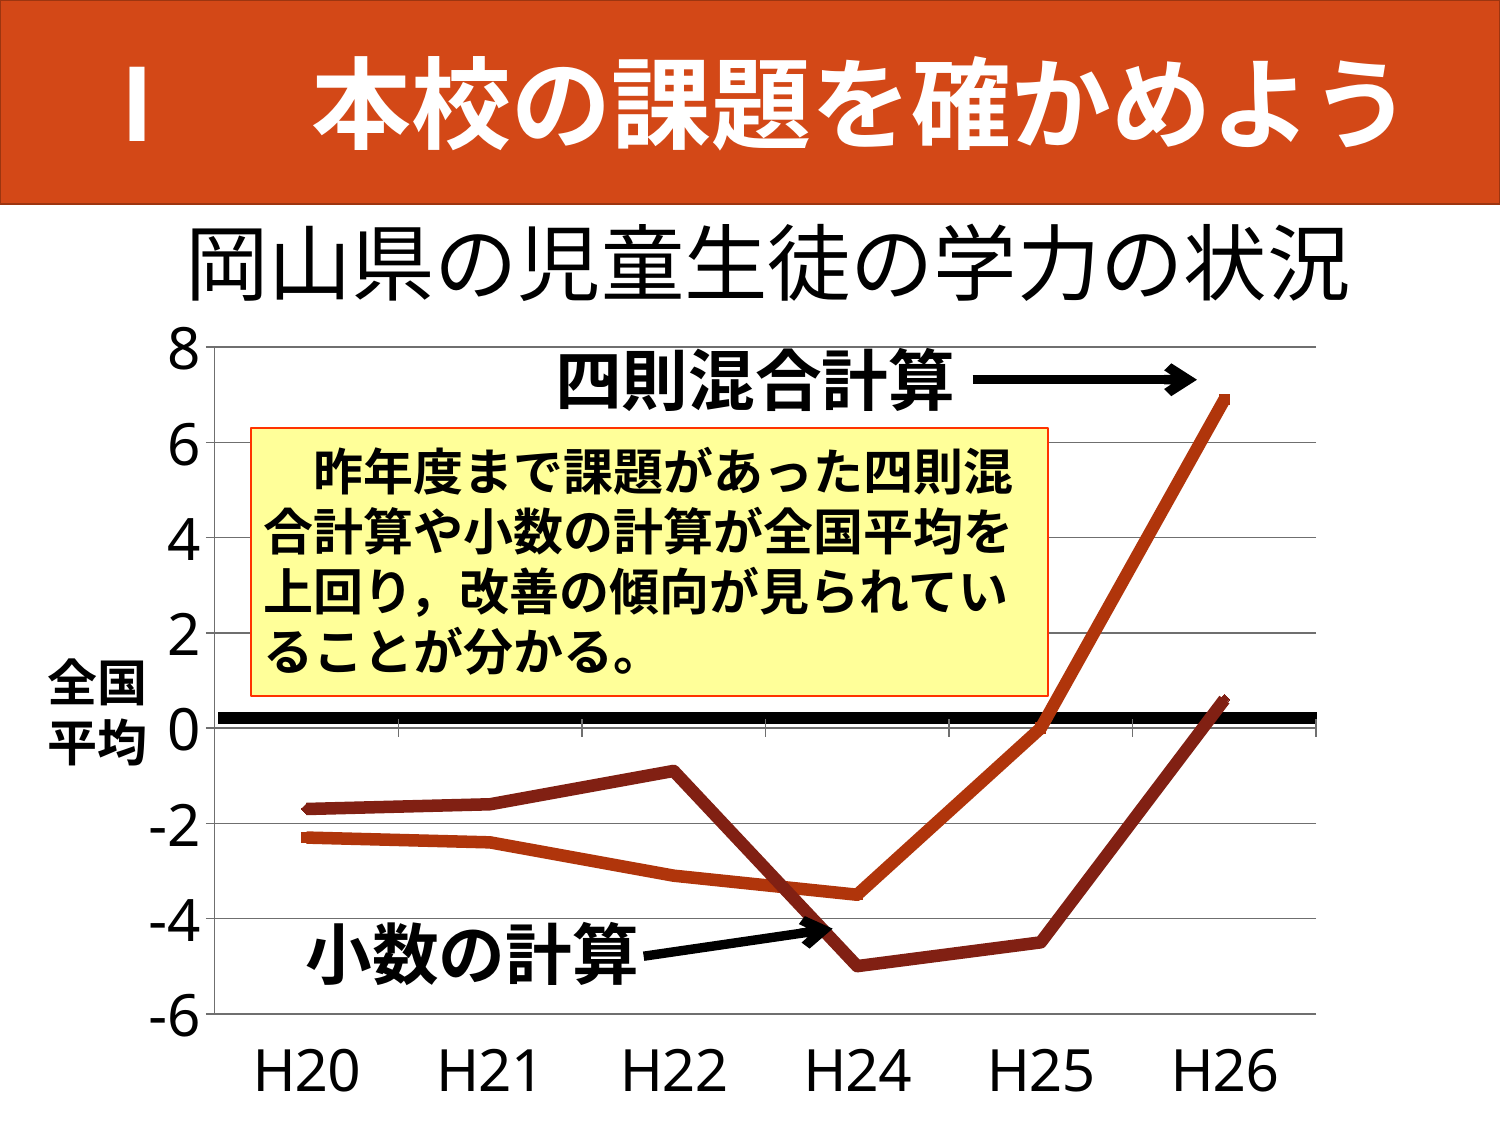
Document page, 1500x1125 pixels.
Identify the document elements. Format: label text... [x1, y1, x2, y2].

chart [123, 290, 1341, 1125]
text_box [643, 928, 833, 957]
text_box 全国 平均 [32, 644, 117, 779]
text_box 岡山県の児童生徒の学力の状況 [100, 203, 1436, 319]
text_box Ⅰ 本校の課題を確かめよう [0, 0, 1500, 205]
